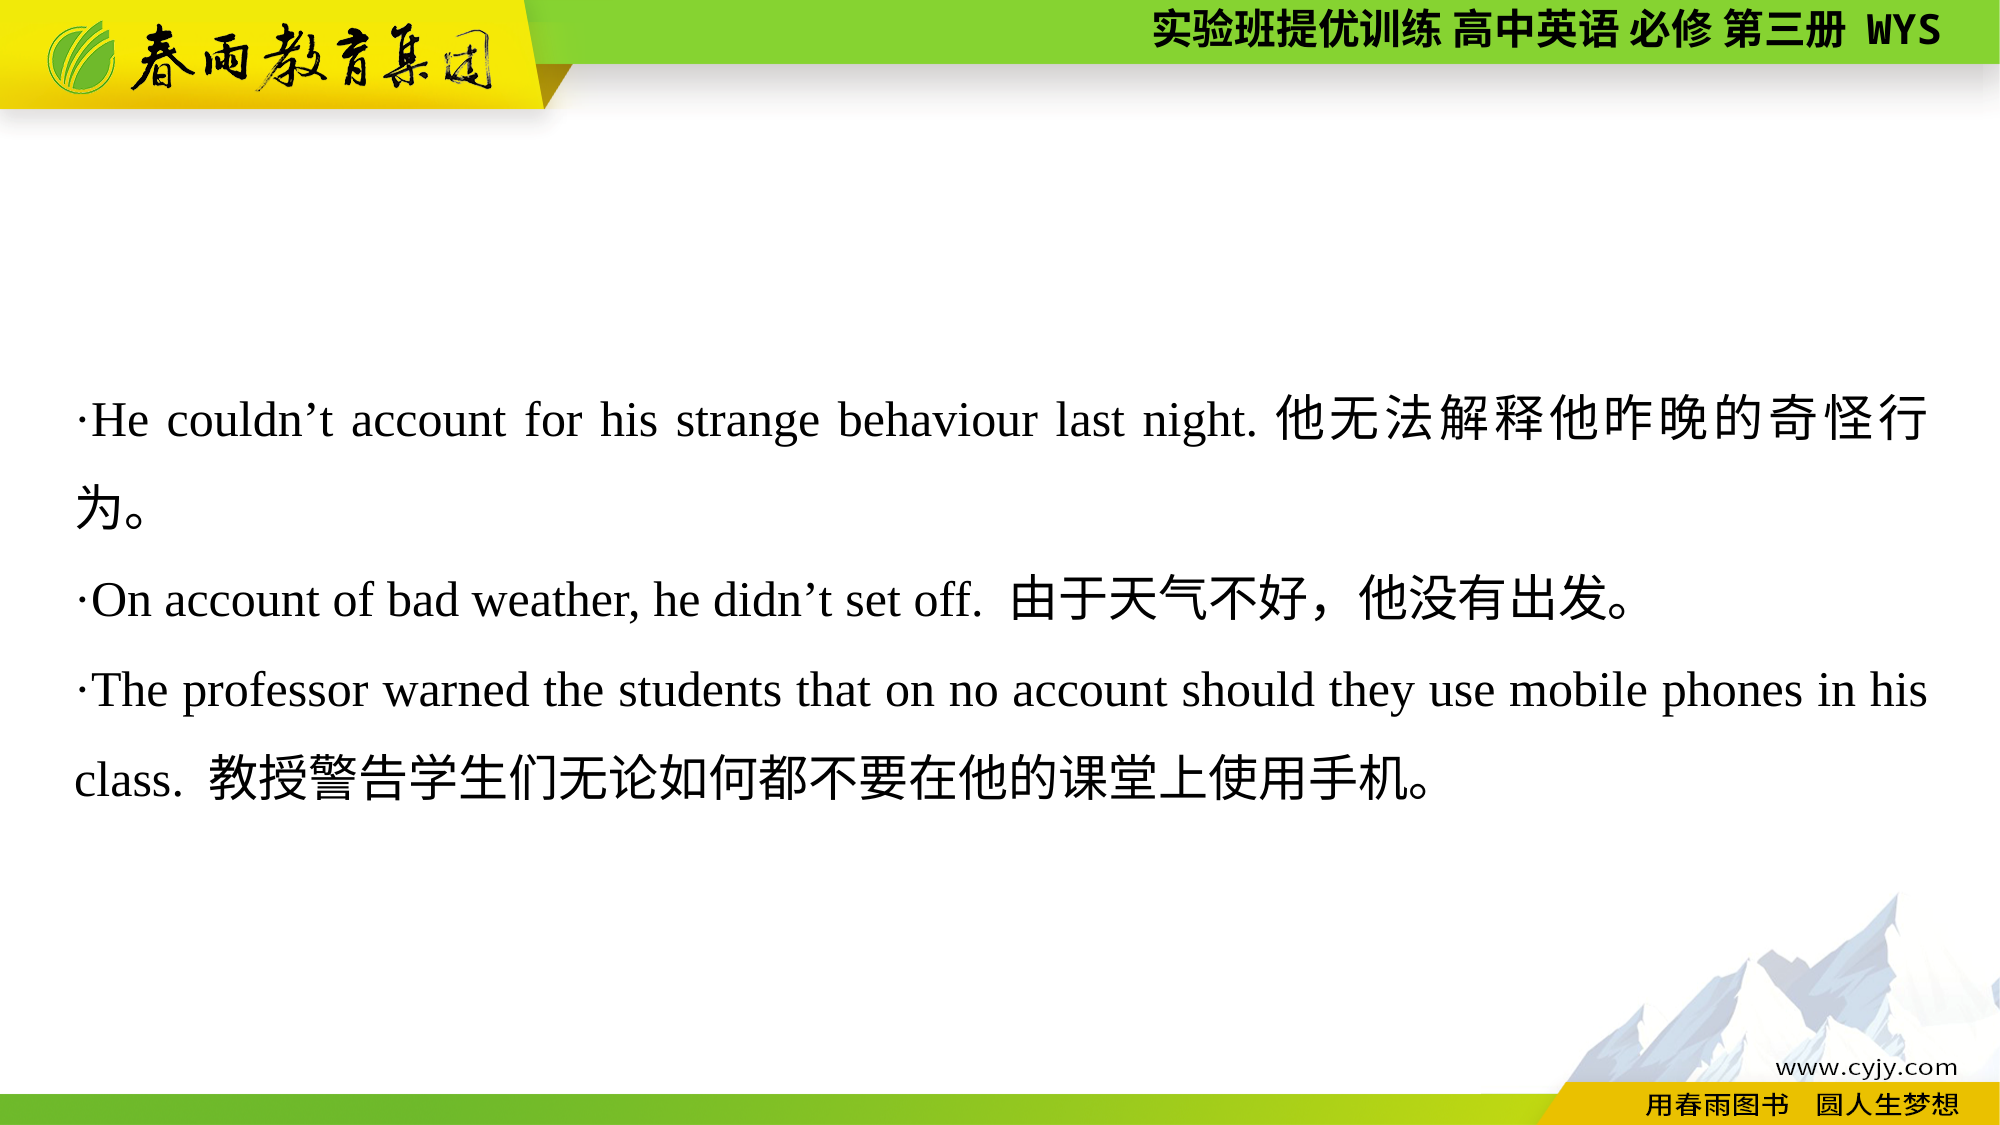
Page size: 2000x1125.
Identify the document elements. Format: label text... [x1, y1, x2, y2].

list ·He couldn’t account for his strange behaviour last night.他无法解释他昨晚的奇怪行为。 ·On account of bad weather, he didn’t set off. 由于天气不好，他没有出发。 ·The professor warned the students that on no account should they use mobile phones in his class. 教授警告学生们无论如何都不要在他的课堂上使用手机。 [59, 348, 1944, 716]
picture [0, 0, 2000, 1125]
